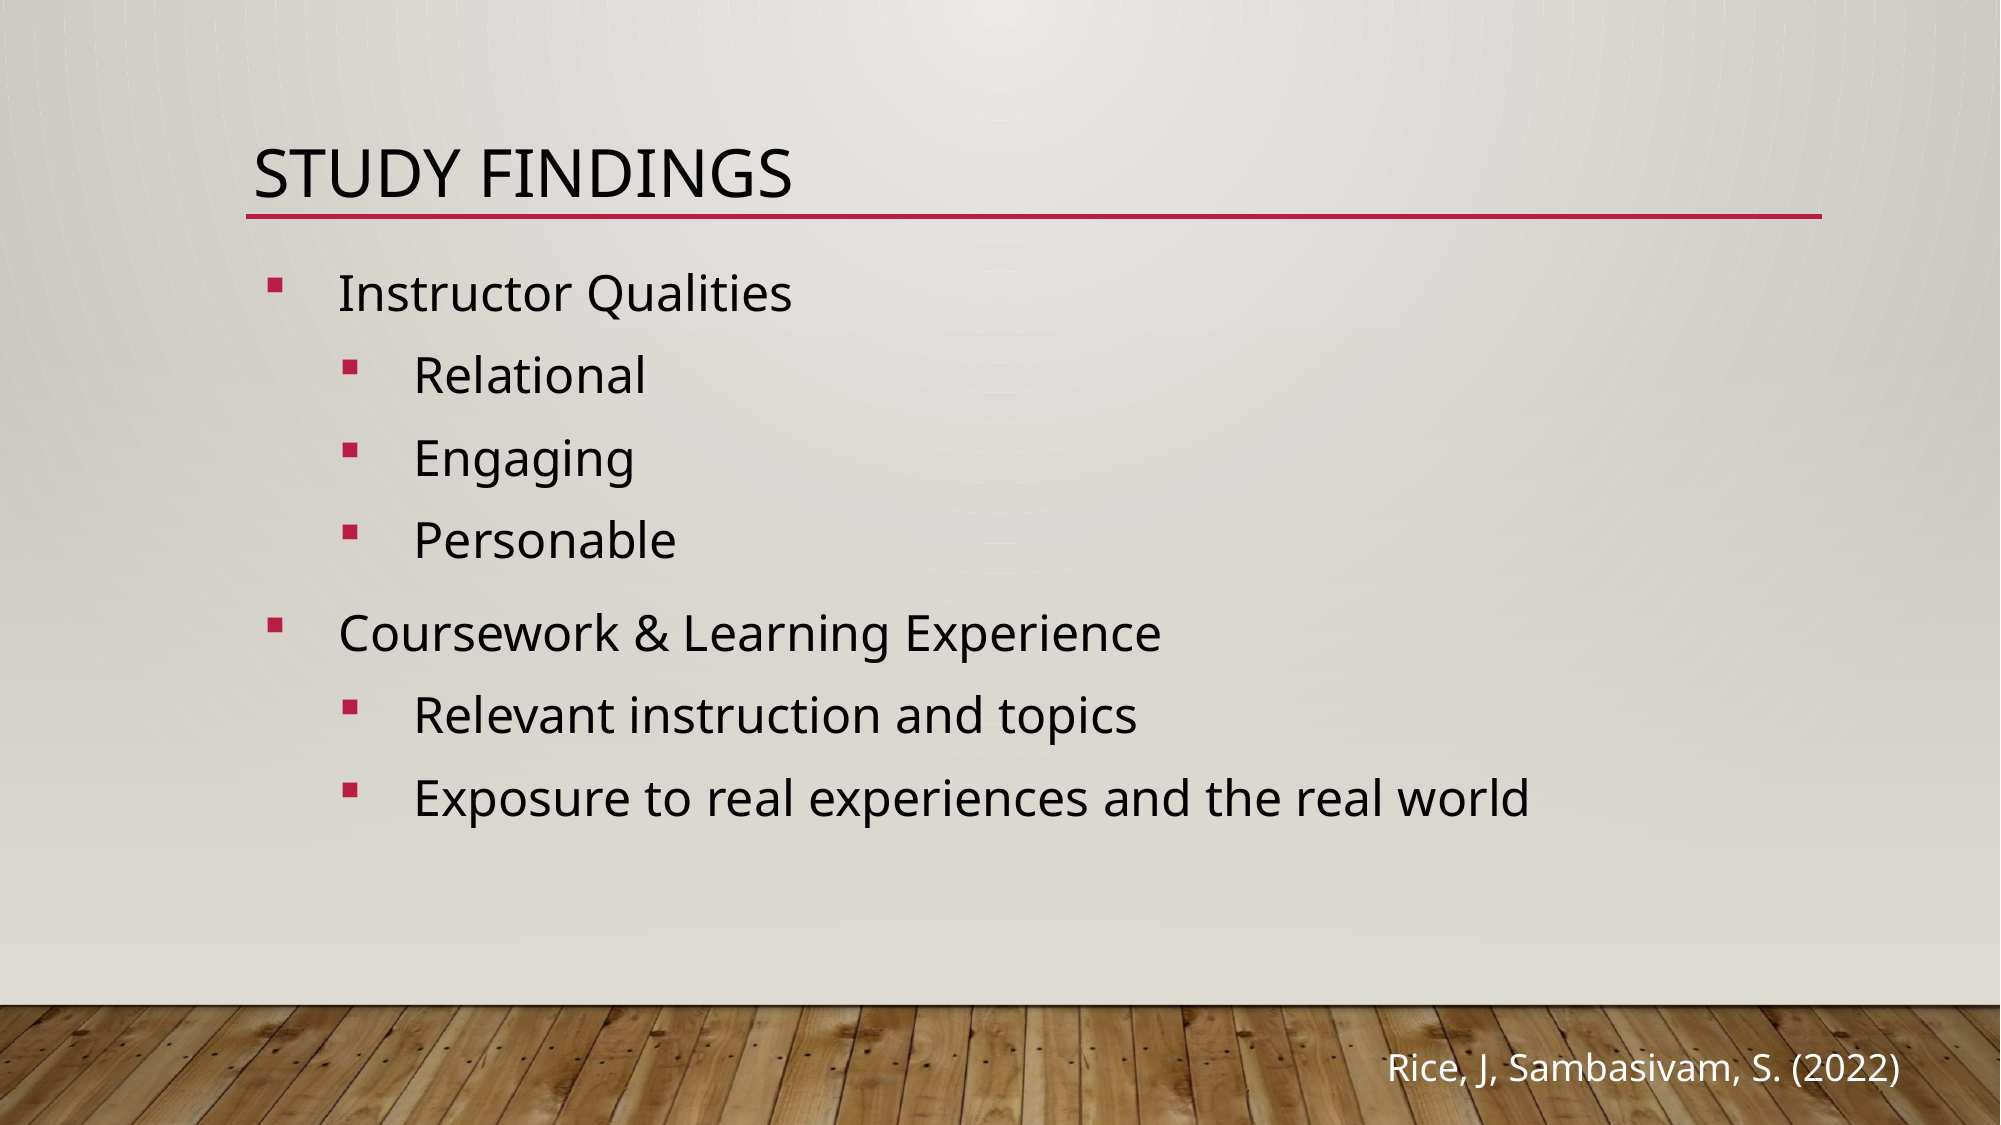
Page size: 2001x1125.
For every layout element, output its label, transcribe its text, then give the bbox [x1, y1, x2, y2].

picture [0, 1005, 2000, 1125]
title Study Findings [238, 131, 1814, 305]
list Instructor Qualities Relational Engaging Personable Coursework & Learning Experience Relevant instruction and topics Exposure to real experiences and the real world [248, 241, 1814, 907]
text_box Rice, J, Sambasivam, S. (2022) [1372, 1036, 1926, 1097]
